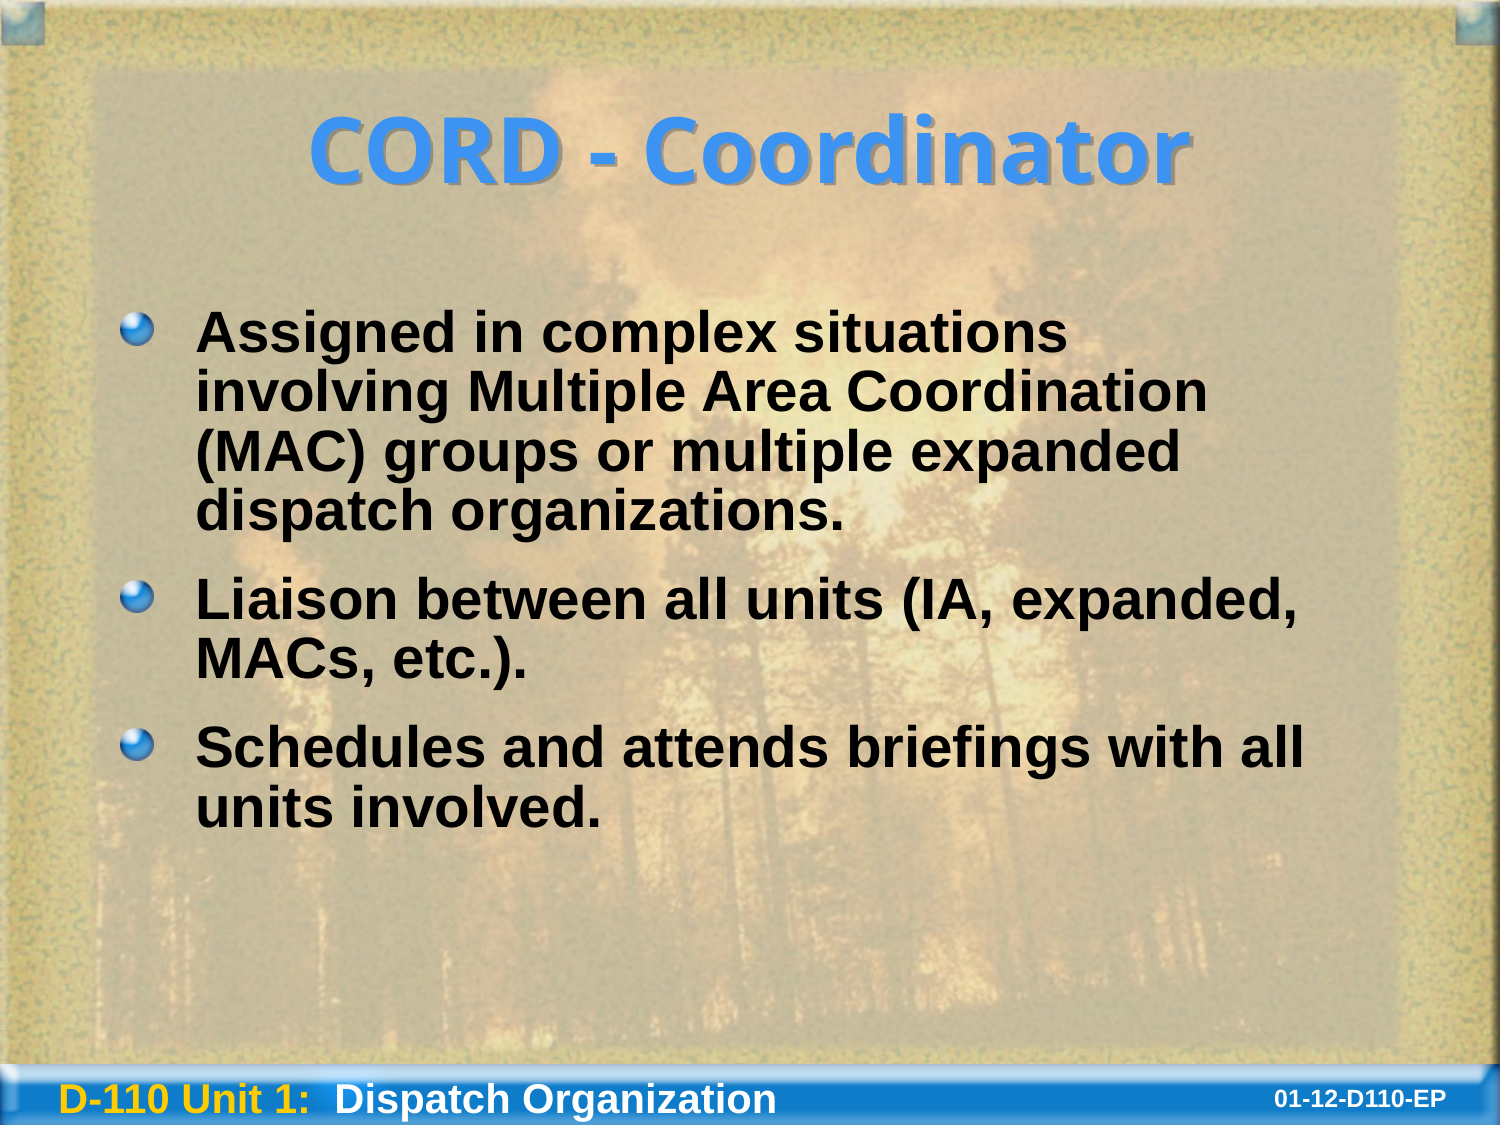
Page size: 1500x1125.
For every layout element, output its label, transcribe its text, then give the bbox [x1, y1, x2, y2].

picture [0, 0, 1500, 1125]
text_box D-110 Unit 1: Dispatch Organization [43, 1064, 1039, 1125]
list Assigned in complex situations involving Multiple Area Coordination (MAC) groups or multiple expanded dispatch organizations. Liaison between all units (IA, expanded, MACs, etc.). Schedules and attends briefings with all units involved. [105, 297, 1335, 875]
title CORD - Coordinator [75, 53, 1425, 241]
